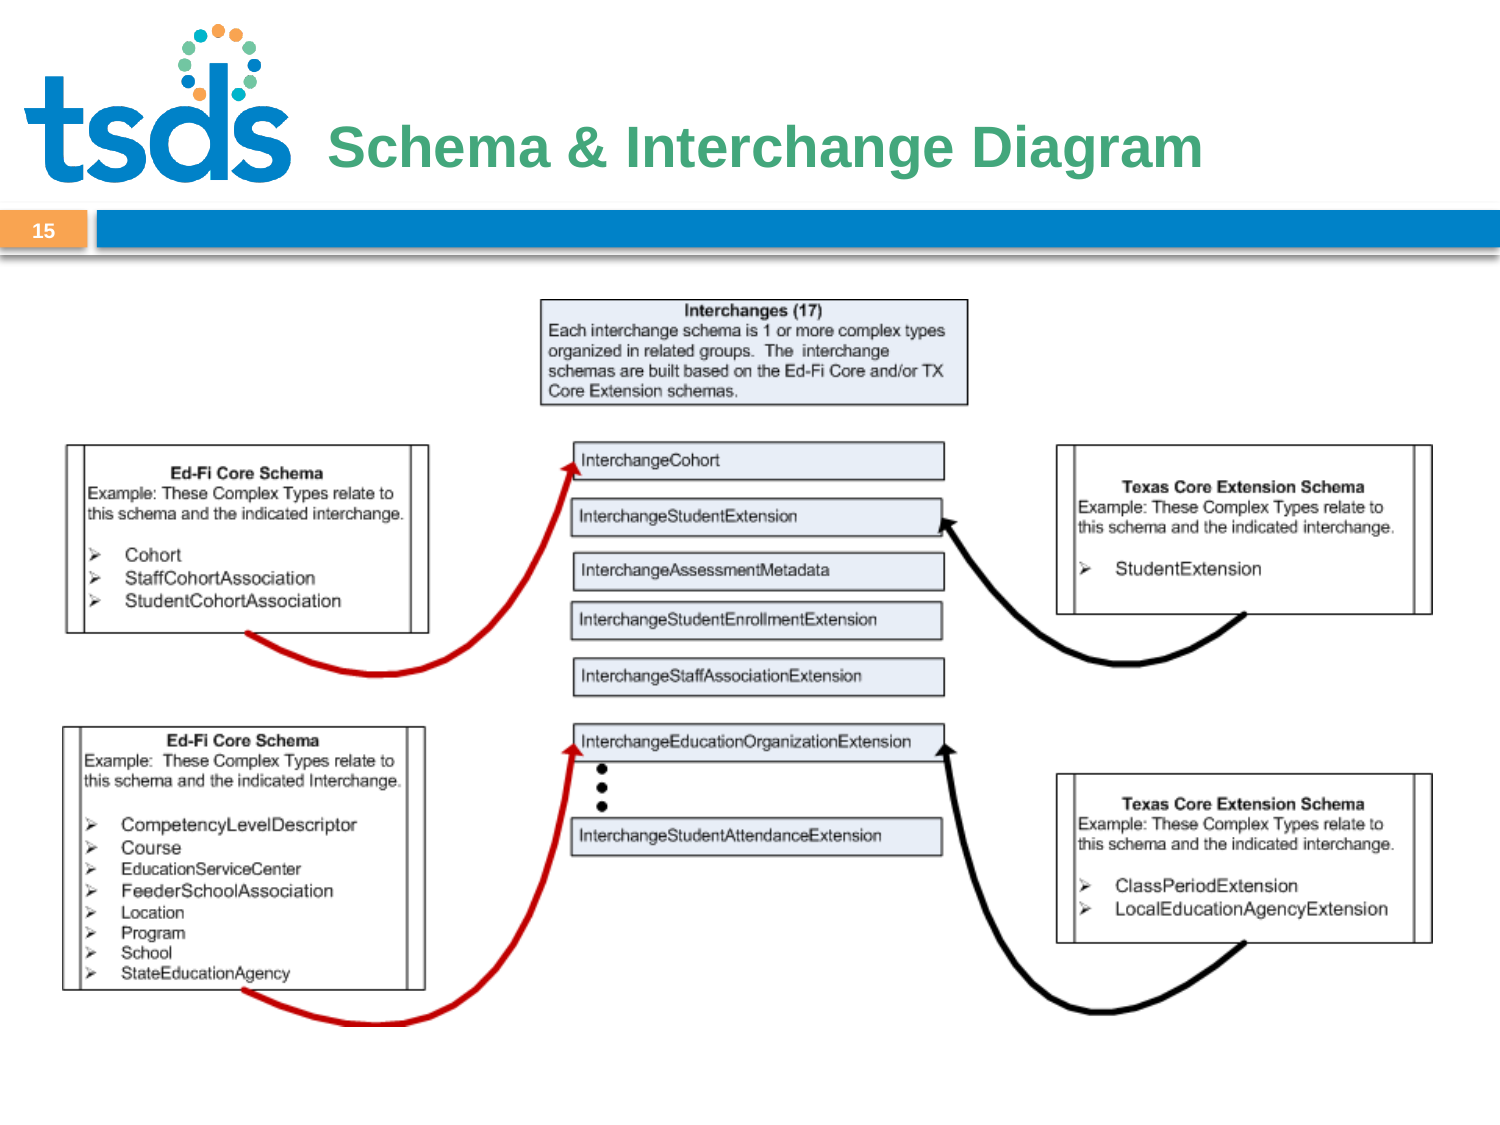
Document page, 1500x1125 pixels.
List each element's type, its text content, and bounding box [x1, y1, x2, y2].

picture [24, 24, 291, 191]
slide_number 14 [0, 210, 88, 251]
title Schema & Interchange Diagram [312, 75, 1438, 213]
picture [62, 299, 1434, 1027]
